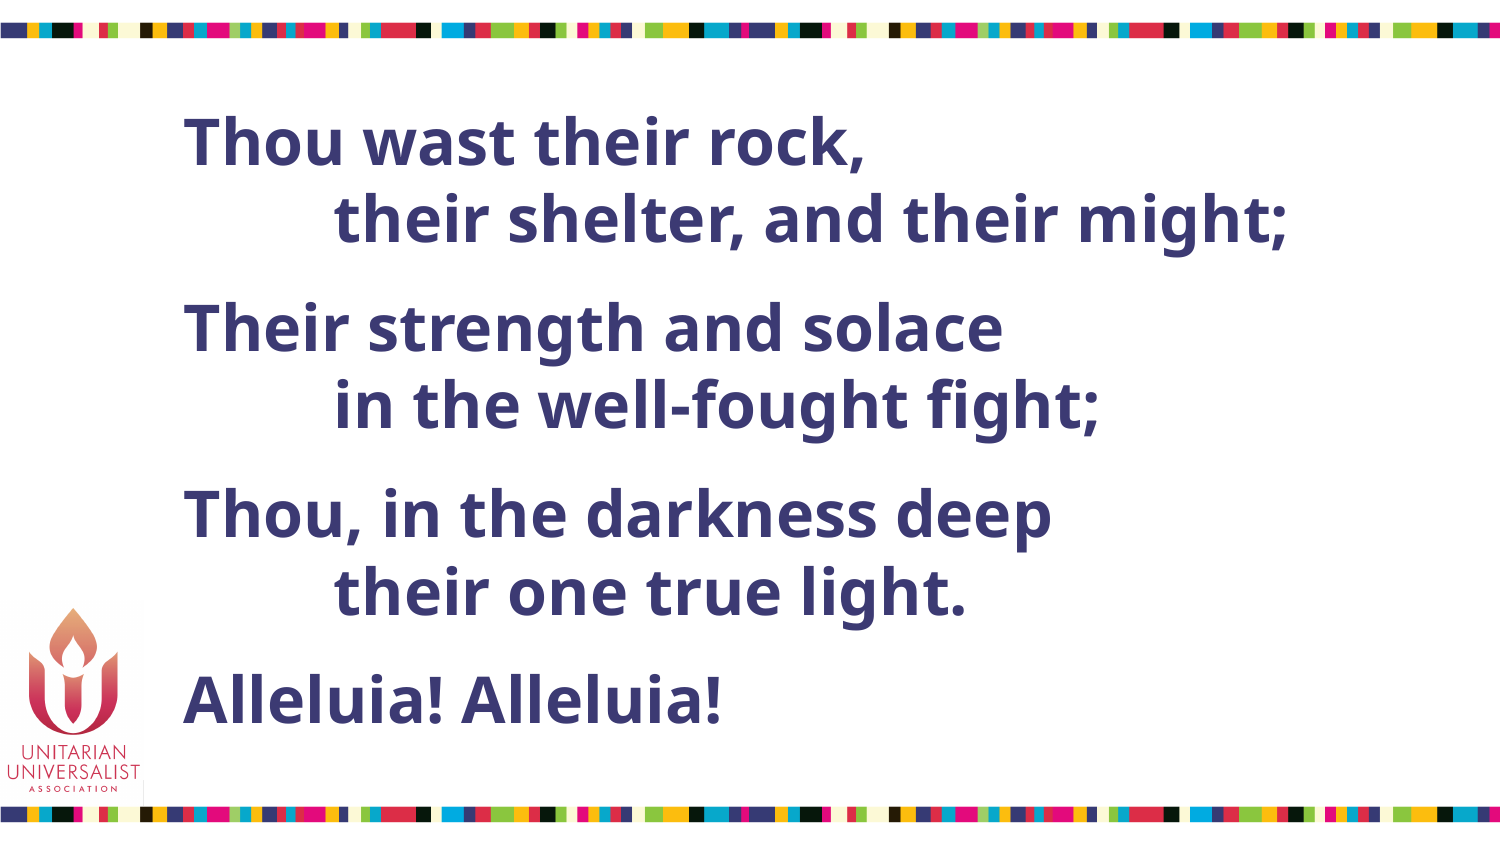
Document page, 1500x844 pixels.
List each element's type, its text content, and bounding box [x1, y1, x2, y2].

picture [0, 22, 1500, 40]
text_box Thou wast their rock, their shelter, and their might; Their strength and solace in the well-fought fight; Thou, in the darkness deep their one true light. Alleluia! Alleluia! [168, 85, 1421, 752]
picture [0, 600, 1500, 824]
